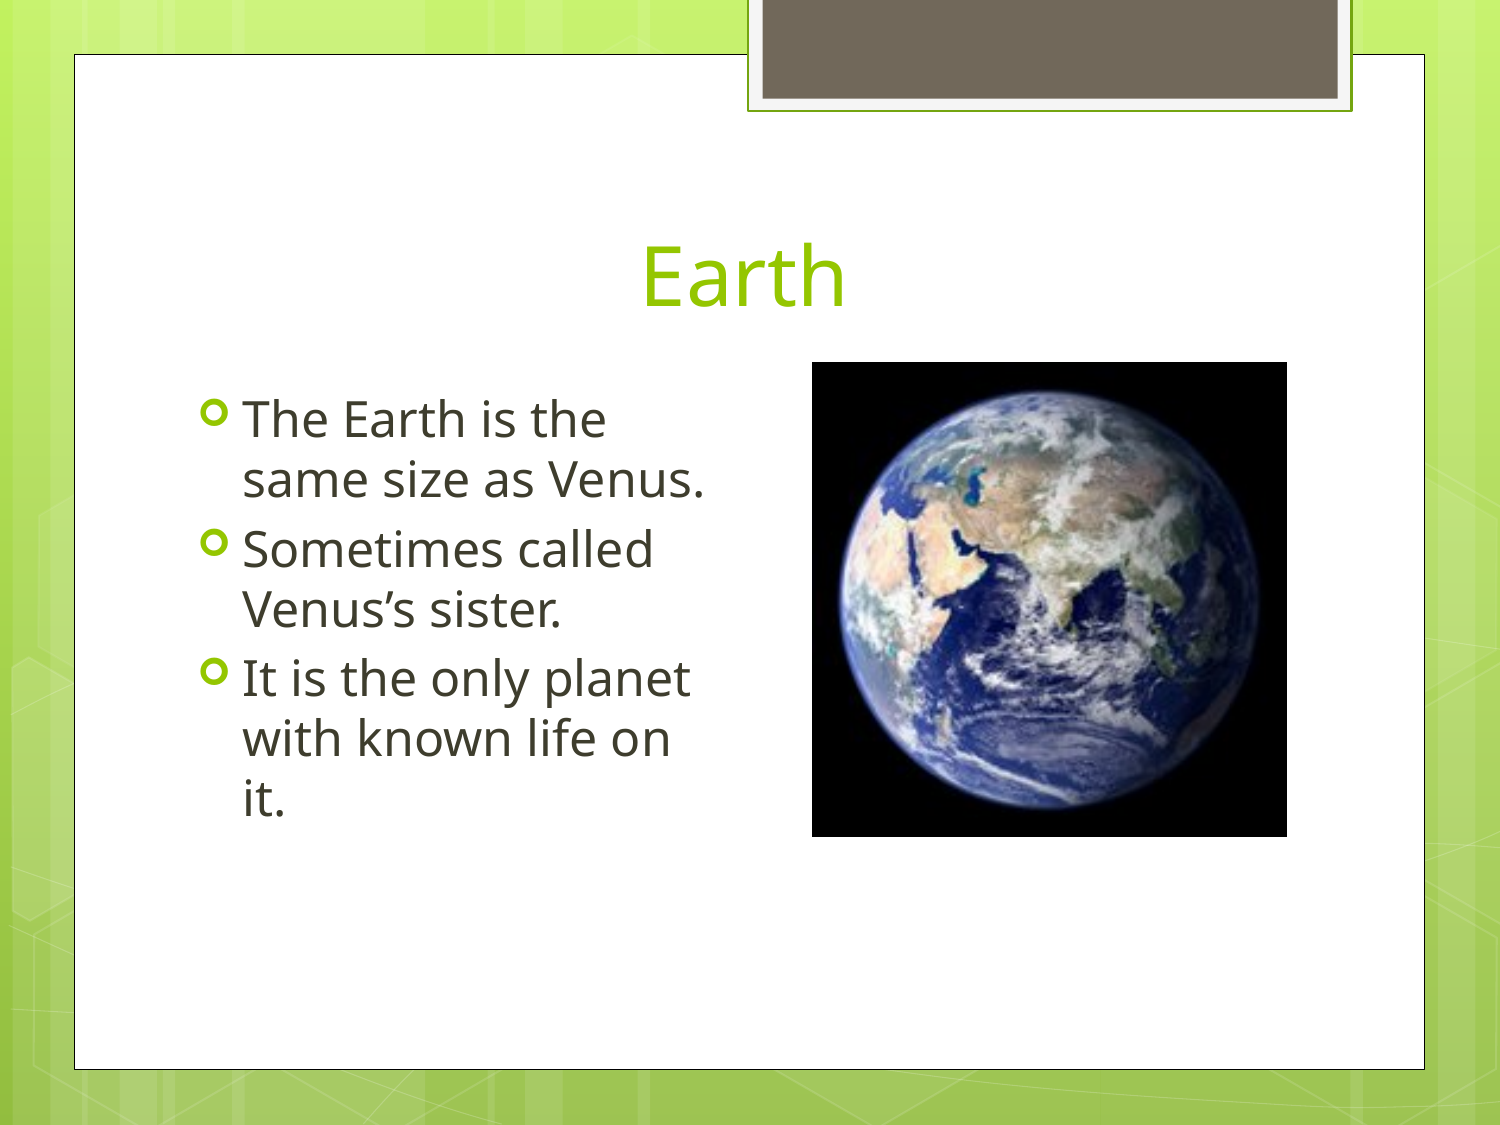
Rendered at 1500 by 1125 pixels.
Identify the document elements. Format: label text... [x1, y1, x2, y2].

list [812, 362, 1287, 837]
title Earth [624, 212, 892, 332]
list The Earth is the same size as Venus. Sometimes called Venus’s sister. It is the only planet with known life on it. [171, 379, 732, 953]
